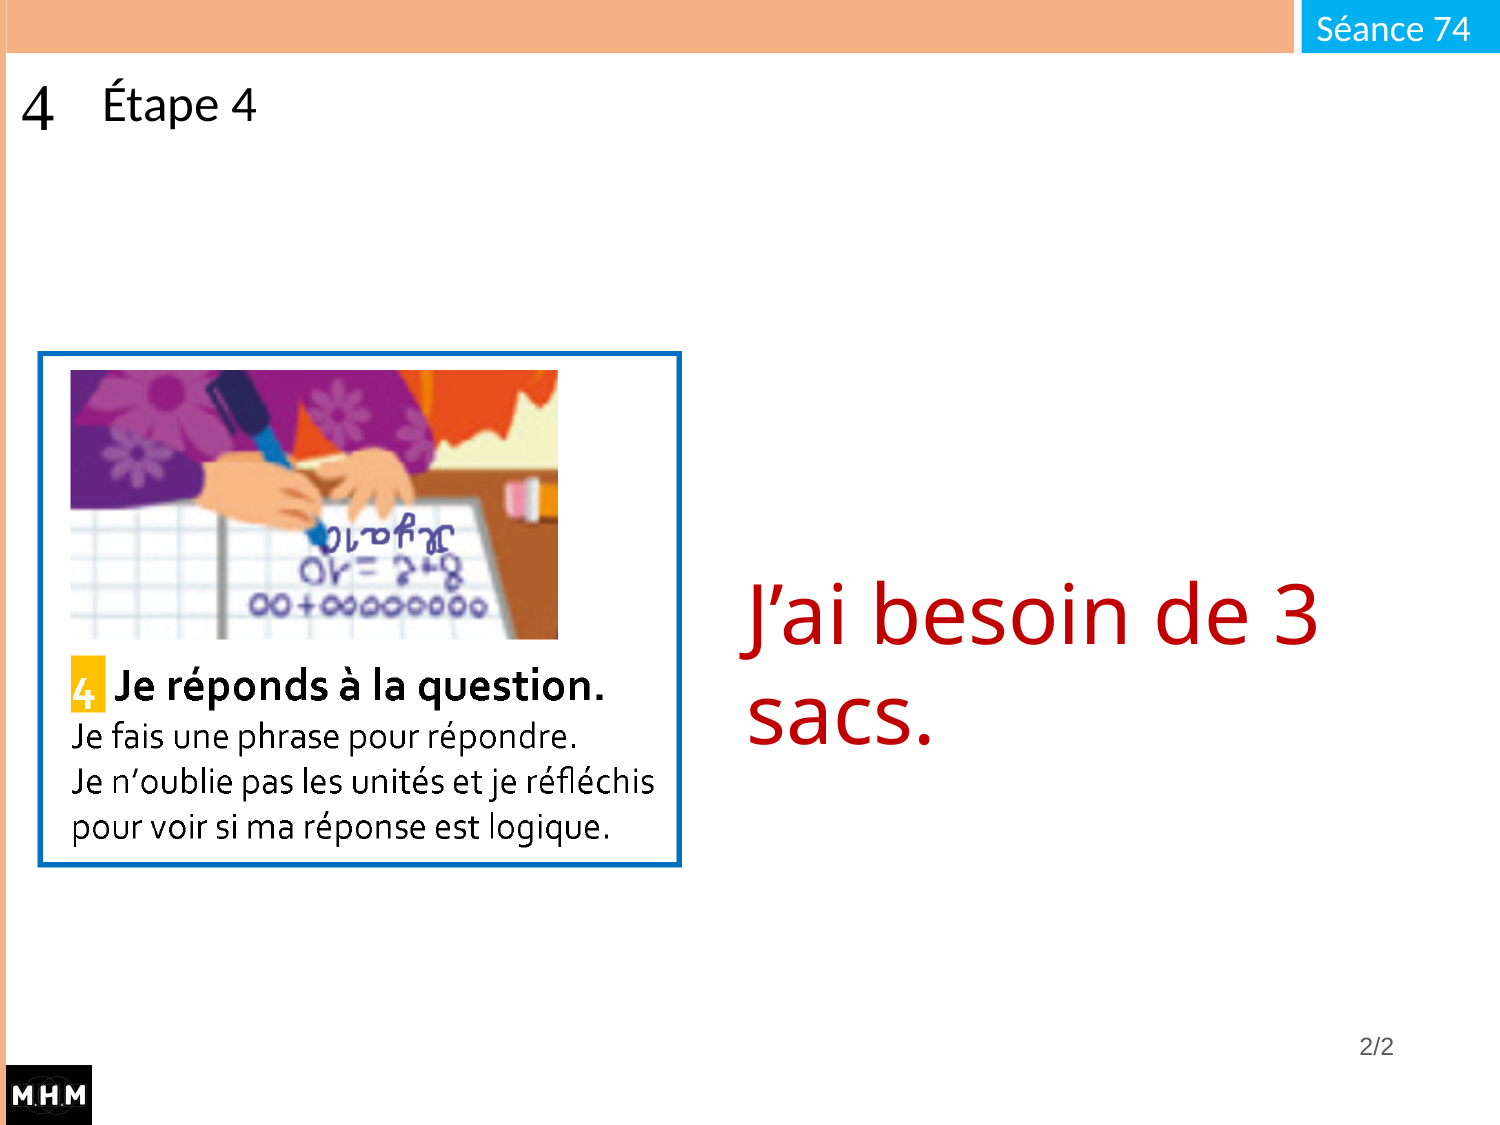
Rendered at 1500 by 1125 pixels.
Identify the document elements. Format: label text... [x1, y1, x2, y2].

picture [6, 1065, 92, 1125]
picture [34, 350, 684, 869]
title Étape 4 [87, 32, 1382, 140]
text_box 2/2 [1339, 1022, 1414, 1068]
text_box J’ai besoin de 3 sacs. [731, 554, 1466, 769]
